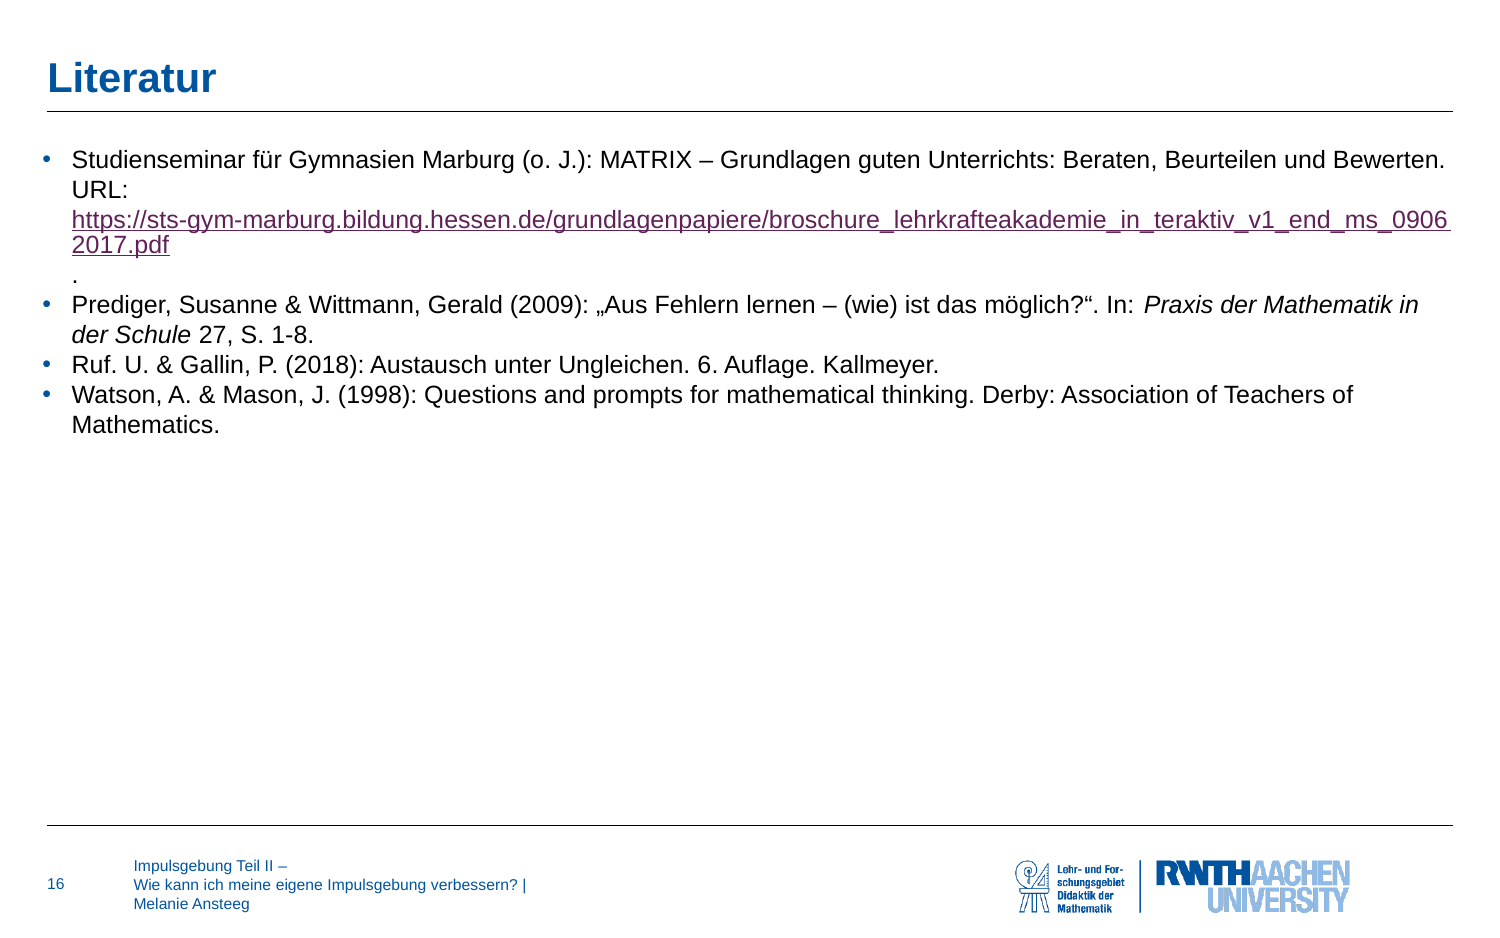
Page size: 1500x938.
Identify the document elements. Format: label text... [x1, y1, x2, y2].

picture [999, 834, 1365, 938]
list Studienseminar für Gymnasien Marburg (o. J.): MATRIX – Grundlagen guten Unterrichts: Beraten, Beurteilen und Bewerten. URL: https://sts-gym-marburg.bildung.hessen.de/grundlagenpapiere/broschure_lehrkrafteakademie_in_teraktiv_v1_end_ms_09062017.pdf. Prediger, Susanne & Wittmann, Gerald (2009): „Aus Fehlern lernen – (wie) ist das möglich?“. In: Praxis der Mathematik in der Schule 27, S. 1-8. Ruf. U. & Gallin, P. (2018): Austausch unter Ungleichen. 6. Auflage. Kallmeyer. Watson, A. & Mason, J. (1998): Questions and prompts for mathematical thinking. Derby: Association of Teachers of Mathematics. [42, 143, 1458, 829]
title Literatur [47, 27, 1453, 102]
